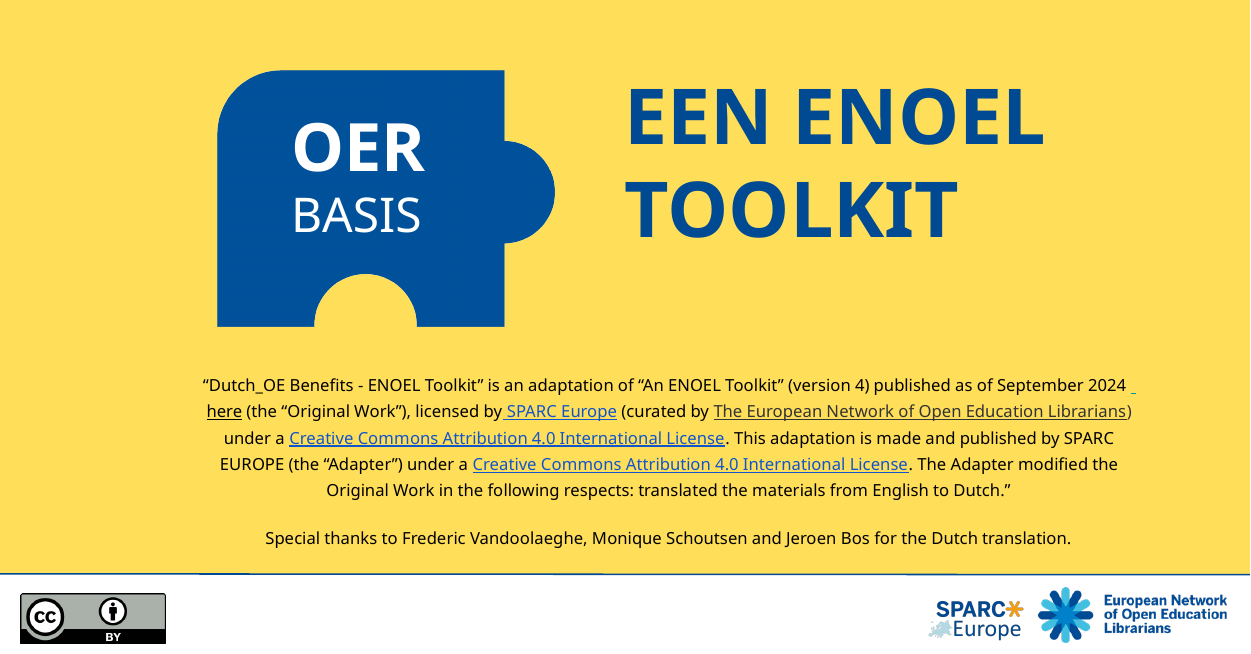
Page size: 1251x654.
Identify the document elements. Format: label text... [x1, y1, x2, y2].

picture [1038, 587, 1228, 643]
text_box OER BASIS [560, 90, 793, 258]
picture [217, 70, 556, 327]
text_box [0, 582, 1249, 654]
picture [928, 586, 1027, 642]
picture [20, 592, 166, 645]
text_box EEN ENOEL TOOLKIT [612, 55, 1155, 266]
text_box “Dutch_OE Benefits - ENOEL Toolkit” is an adaptation of “An ENOEL Toolkit” (version 4) published as of September 2024 here (the “Original Work”), licensed by SPARC Europe (curated by The European Network of Open Education Librarians) under a Creative Commons Attribution 4.0 International License. This adaptation is made and published by SPARC EUROPE (the “Adapter”) under a Creative Commons Attribution 4.0 International License. The Adapter modified the Original Work in the following respects: translated the materials from English to Dutch.” Special thanks to Frederic Vandoolaeghe, Monique Schoutsen and Jeroen Bos for the Dutch translation. [184, 356, 1155, 563]
